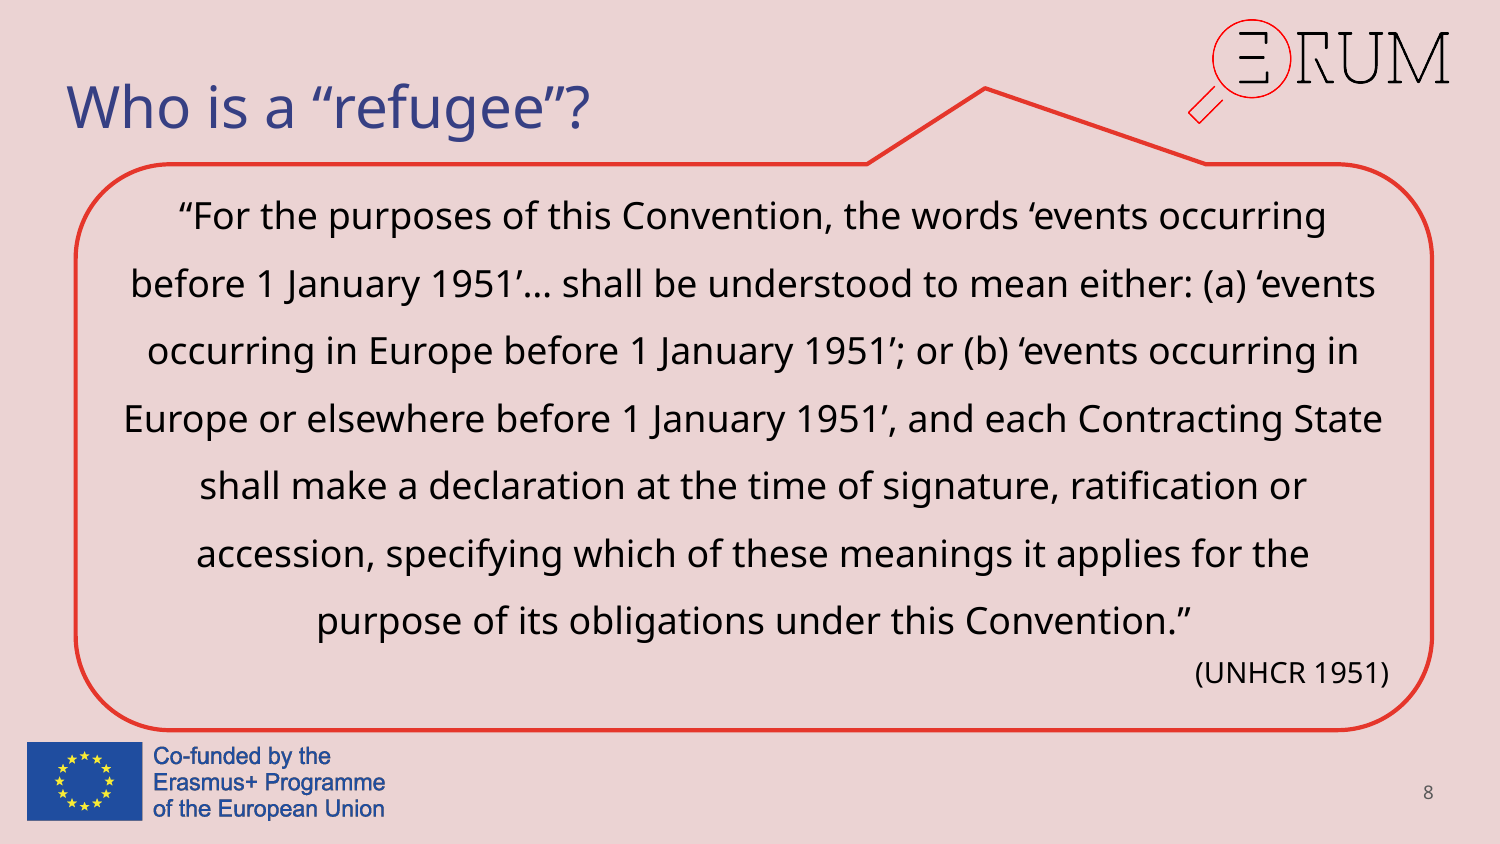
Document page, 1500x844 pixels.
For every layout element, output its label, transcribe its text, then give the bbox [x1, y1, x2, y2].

title Who is a “refugee”? [51, 55, 1168, 150]
picture [1136, 0, 1500, 137]
slide_number 8 [1358, 761, 1449, 826]
picture [27, 742, 385, 821]
text_box “For the purposes of this Convention, the words ‘events occurring before 1 January 1951’… shall be understood to mean either: (a) ‘events occurring in Europe before 1 January 1951’; or (b) ‘events occurring in Europe or elsewhere before 1 January 1951’, and each Contracting State shall make a declaration at the time of signature, ratification or accession, specifying which of these meanings it applies for the purpose of its obligations under this Convention.” (UNHCR 1951) [75, 88, 1433, 731]
